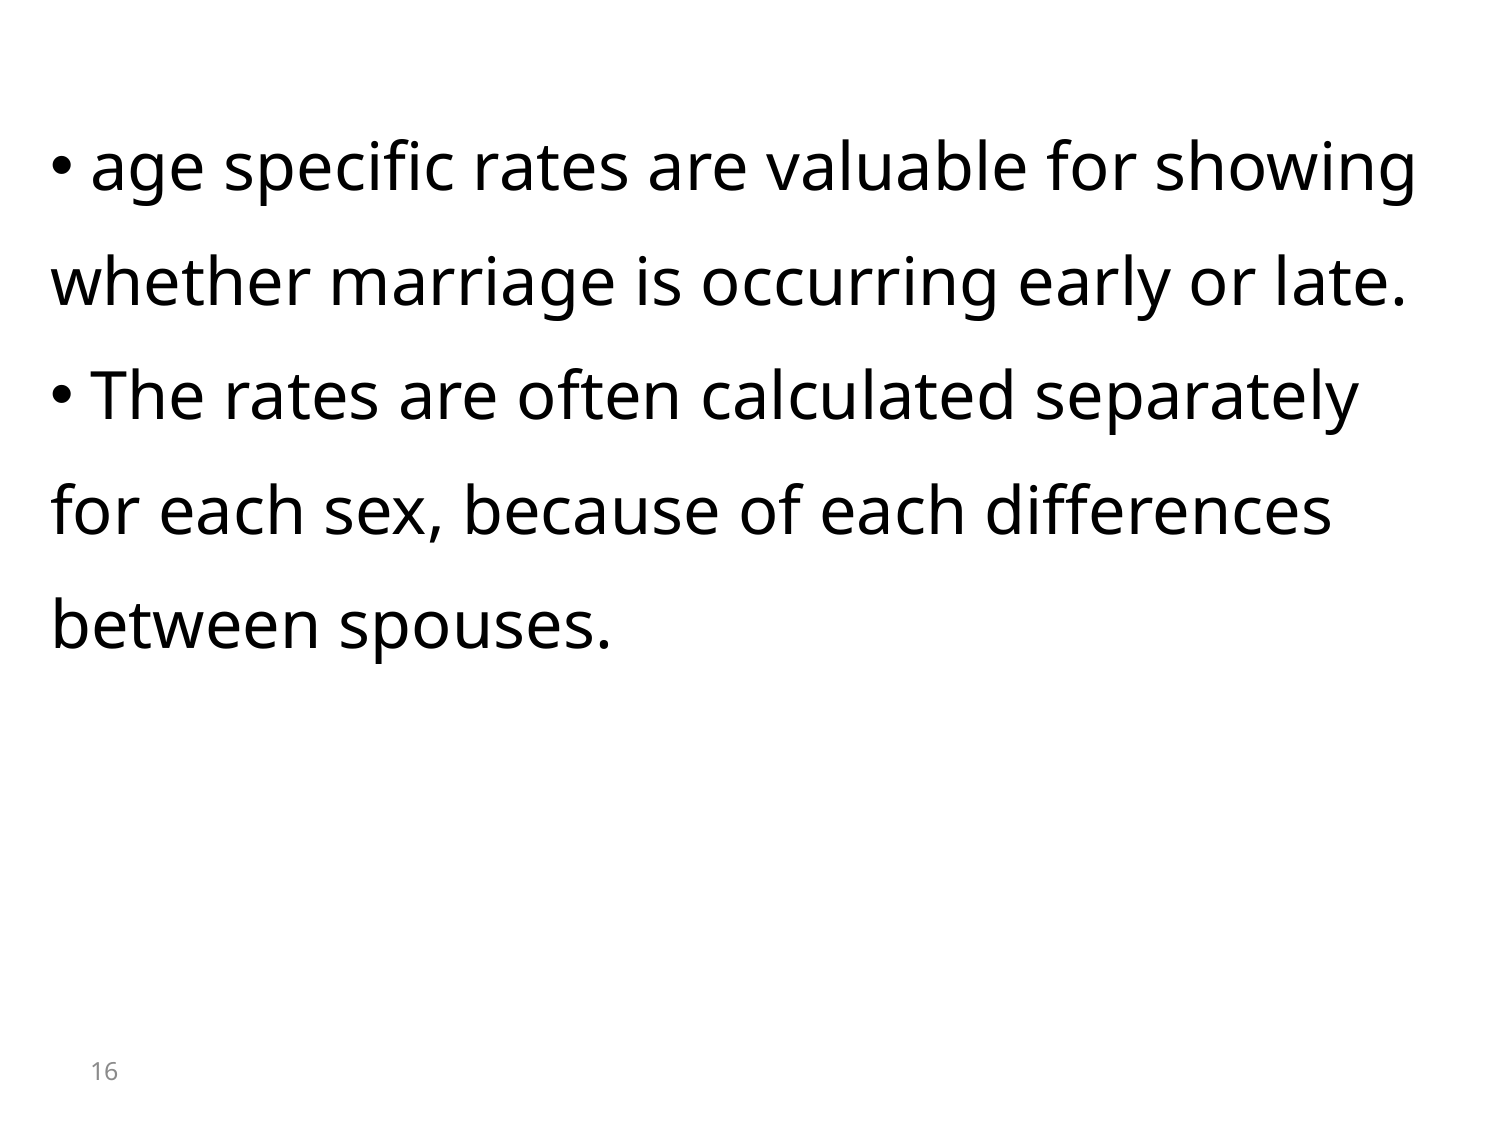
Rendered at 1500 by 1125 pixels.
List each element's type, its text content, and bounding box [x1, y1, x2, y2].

slide_number 16 [75, 1042, 425, 1103]
text_box age specific rates are valuable for showing whether marriage is occurring early or late. The rates are often calculated separately for each sex, because of each differences between spouses. [35, 81, 1454, 785]
